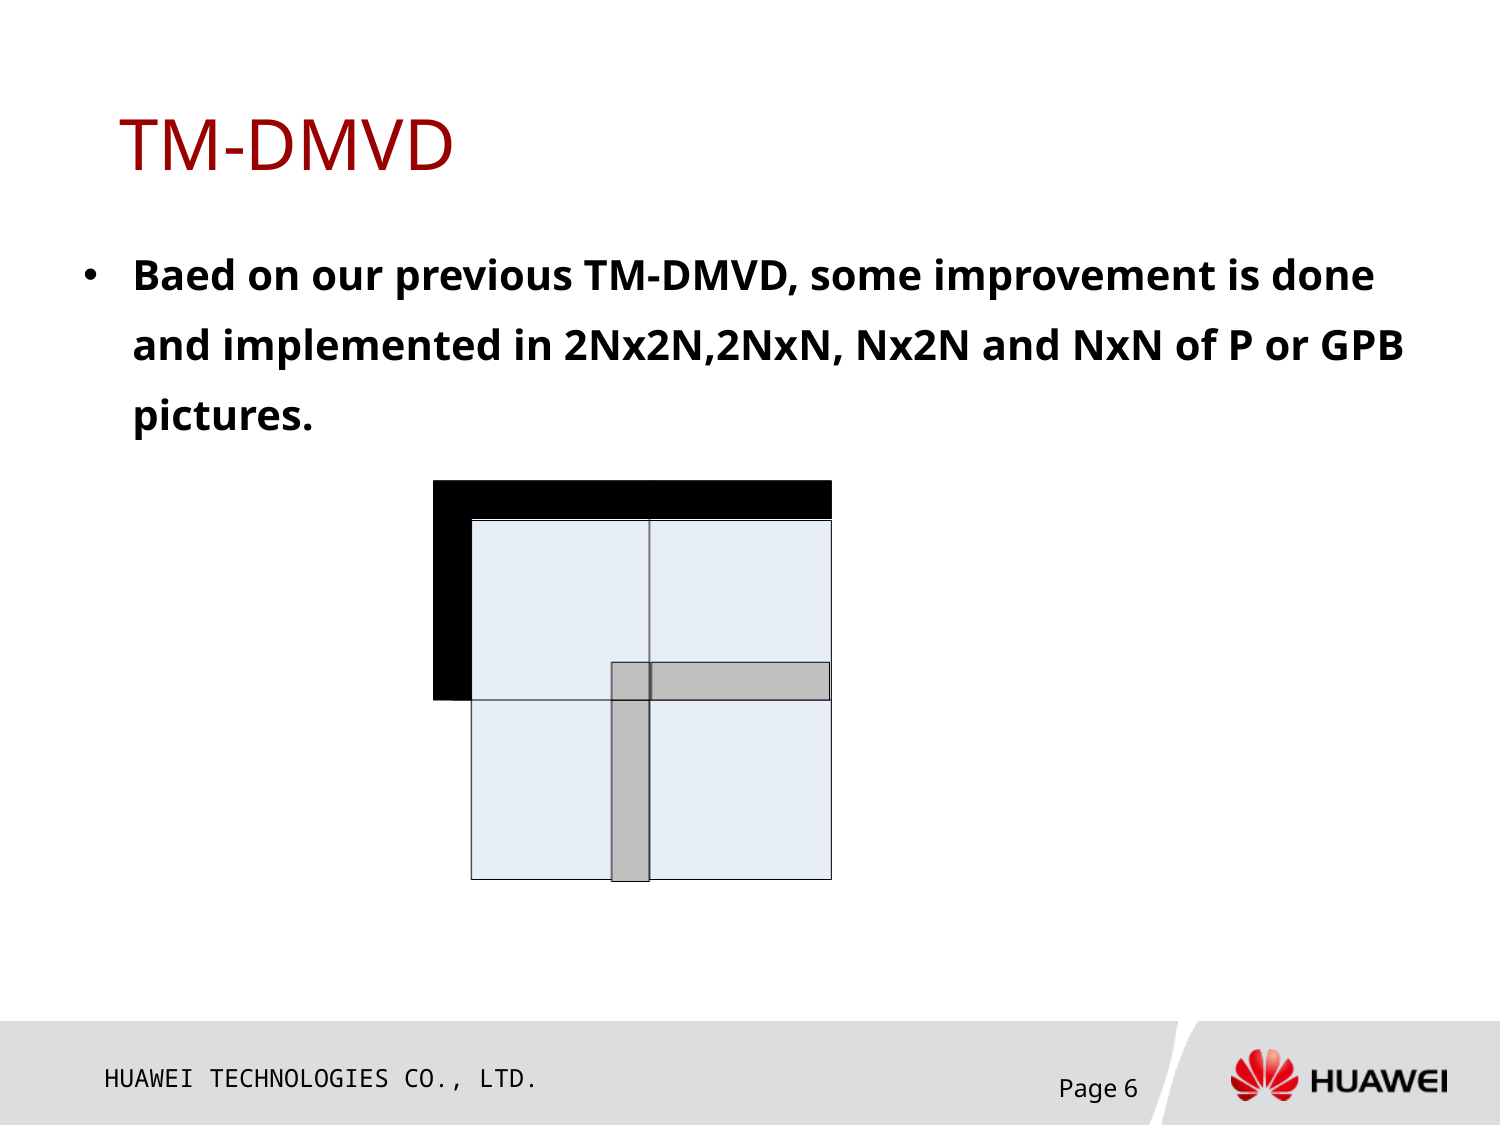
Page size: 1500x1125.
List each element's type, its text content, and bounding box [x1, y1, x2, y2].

picture [433, 480, 833, 882]
text_box Baed on our previous TM-DMVD, some improvement is done and implemented in 2Nx2N,2NxN, Nx2N and NxN of P or GPB pictures. [70, 222, 1421, 965]
picture [0, 1021, 1500, 1125]
title TM-DMVD [106, 70, 1378, 214]
